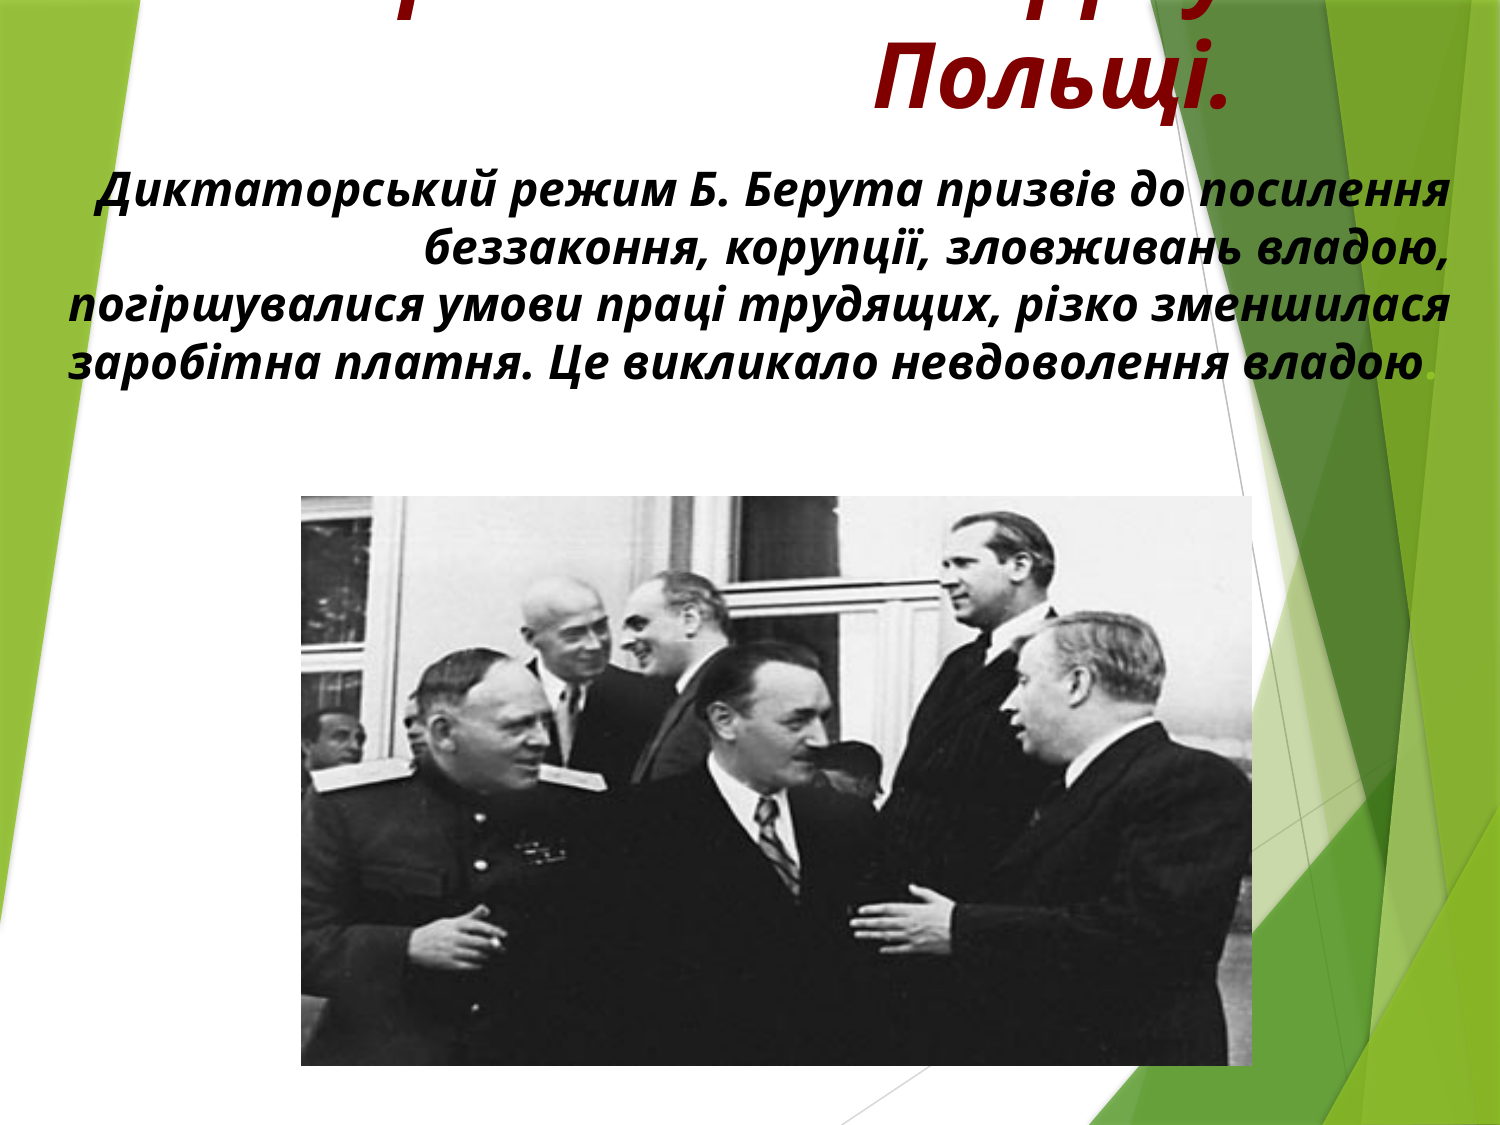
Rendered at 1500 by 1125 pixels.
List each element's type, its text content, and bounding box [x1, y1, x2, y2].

text_box Диктаторський режим Б. Берута призвів до посилення беззаконня, корупції, зловживань владою, погіршувалися умови праці трудящих, різко зменшилася заробітна платня. Це викликало невдоволення владою. [50, 134, 1469, 397]
title Кризи 50—80-х pp. у Польщі. [76, 13, 1252, 135]
picture [300, 495, 1252, 1066]
